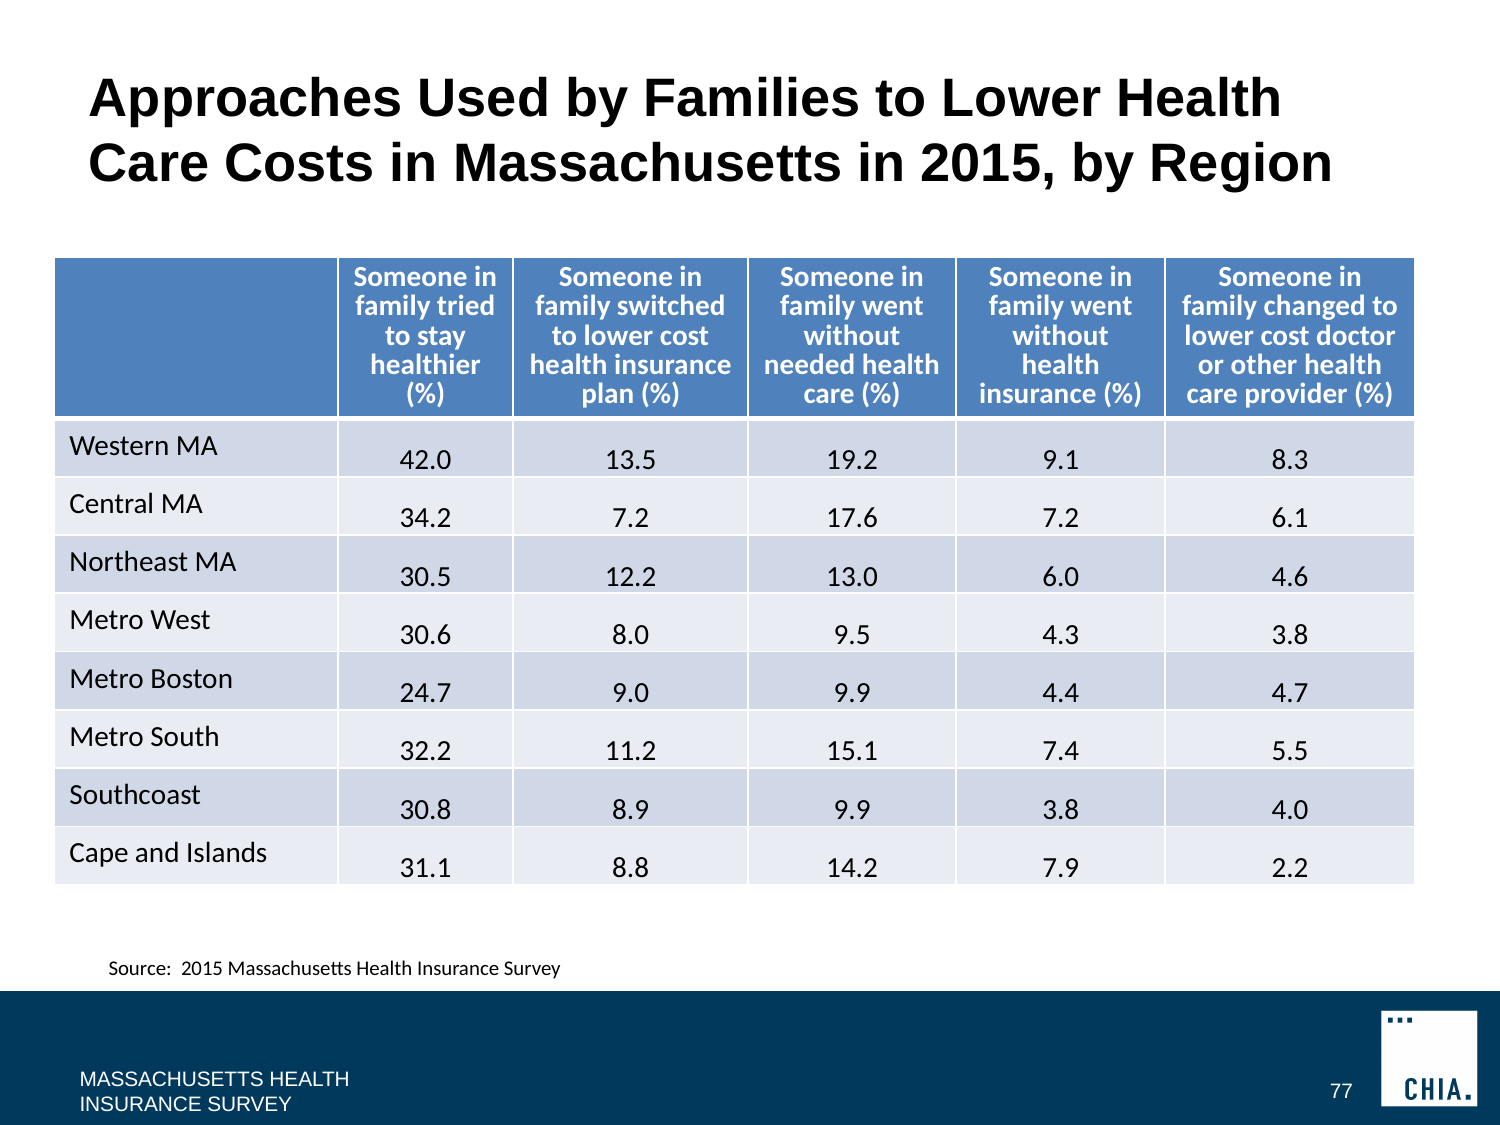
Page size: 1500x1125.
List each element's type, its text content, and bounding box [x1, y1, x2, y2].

table_cell 4.4 [957, 652, 1164, 709]
table_cell 30.5 [339, 536, 512, 592]
table_cell 31.1 [339, 827, 512, 884]
table_cell 2.2 [1166, 827, 1414, 884]
table_cell Metro Boston [55, 652, 337, 709]
table_cell 42.0 [339, 421, 512, 476]
table_cell 5.5 [1166, 711, 1414, 767]
table_cell Cape and Islands [55, 827, 337, 884]
table_cell 6.1 [1166, 478, 1414, 534]
table_cell 3.8 [1166, 594, 1414, 651]
picture [0, 991, 1500, 1125]
table_cell 19.2 [749, 421, 955, 476]
table_cell 9.0 [514, 652, 747, 709]
table_cell 30.6 [339, 594, 512, 651]
table_cell 30.8 [339, 769, 512, 826]
table_cell 24.7 [339, 652, 512, 709]
table_cell 9.1 [957, 421, 1164, 476]
table_cell 14.2 [749, 827, 955, 884]
table_cell 4.3 [957, 594, 1164, 651]
table_cell 34.2 [339, 478, 512, 534]
table_cell Southcoast [55, 769, 337, 826]
table_cell 32.2 [339, 711, 512, 767]
table_cell 8.3 [1166, 421, 1414, 476]
table_cell 6.0 [957, 536, 1164, 592]
table_cell 13.5 [514, 421, 747, 476]
table_header [55, 258, 337, 416]
table_cell 7.2 [957, 478, 1164, 534]
table_cell 17.6 [749, 478, 955, 534]
table_cell 4.7 [1166, 652, 1414, 709]
table_cell 3.8 [957, 769, 1164, 826]
table_header Someone in family went without health insurance (%) [957, 258, 1164, 416]
table_cell Western MA [55, 421, 337, 476]
table_cell 7.9 [957, 827, 1164, 884]
table_cell 7.4 [957, 711, 1164, 767]
table_cell Metro West [55, 594, 337, 651]
table_cell 9.5 [749, 594, 955, 651]
table_cell Metro South [55, 711, 337, 767]
table_cell 12.2 [514, 536, 747, 592]
table_cell 15.1 [749, 711, 955, 767]
table_cell 9.9 [749, 769, 955, 826]
table_cell 8.0 [514, 594, 747, 651]
table_cell 8.9 [514, 769, 747, 826]
table_header Someone in family tried to stay healthier (%) [339, 258, 512, 416]
table_cell 4.0 [1166, 769, 1414, 826]
table_cell Central MA [55, 478, 337, 534]
table_cell 13.0 [749, 536, 955, 592]
table_header Someone in family switched to lower cost health insurance plan (%) [514, 258, 747, 416]
table_header Someone in family went without needed health care (%) [749, 258, 955, 416]
table_cell 11.2 [514, 711, 747, 767]
table_cell 7.2 [514, 478, 747, 534]
table_header Someone in family changed to lower cost doctor or other health care provider (%) [1166, 258, 1414, 416]
footer MASSACHUSETTS HEALTH INSURANCE SURVEY [64, 1060, 430, 1121]
table_cell 4.6 [1166, 536, 1414, 592]
title Approaches Used by Families to Lower Health Care Costs in Massachusetts in 2015, by Region [73, 74, 1393, 180]
table_cell 9.9 [749, 652, 955, 709]
table_cell Northeast MA [55, 536, 337, 592]
table_cell 8.8 [514, 827, 747, 884]
slide_number 77 [1017, 1060, 1368, 1121]
text_box Source: 2015 Massachusetts Health Insurance Survey [93, 946, 1159, 987]
